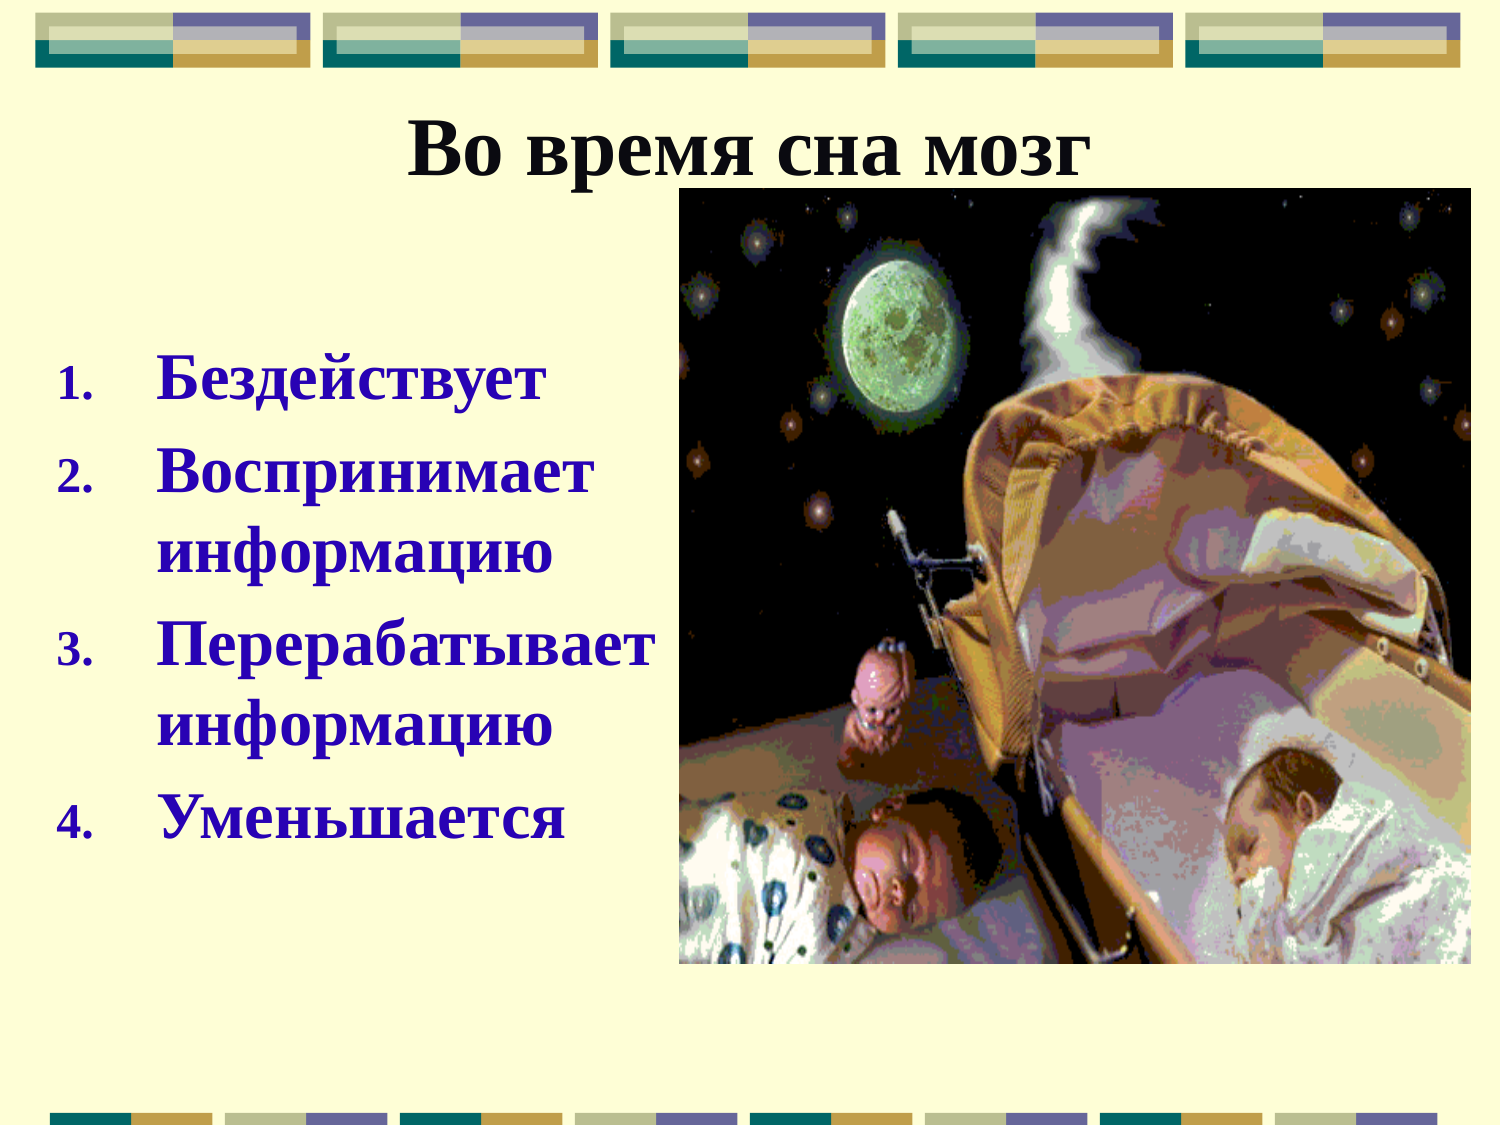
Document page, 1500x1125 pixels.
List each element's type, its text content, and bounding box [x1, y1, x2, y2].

picture [678, 188, 1471, 965]
list Бездействует Воспринимает информацию Перерабатывает информацию Уменьшается [40, 324, 680, 1001]
title Во время сна мозг [112, 99, 1388, 185]
